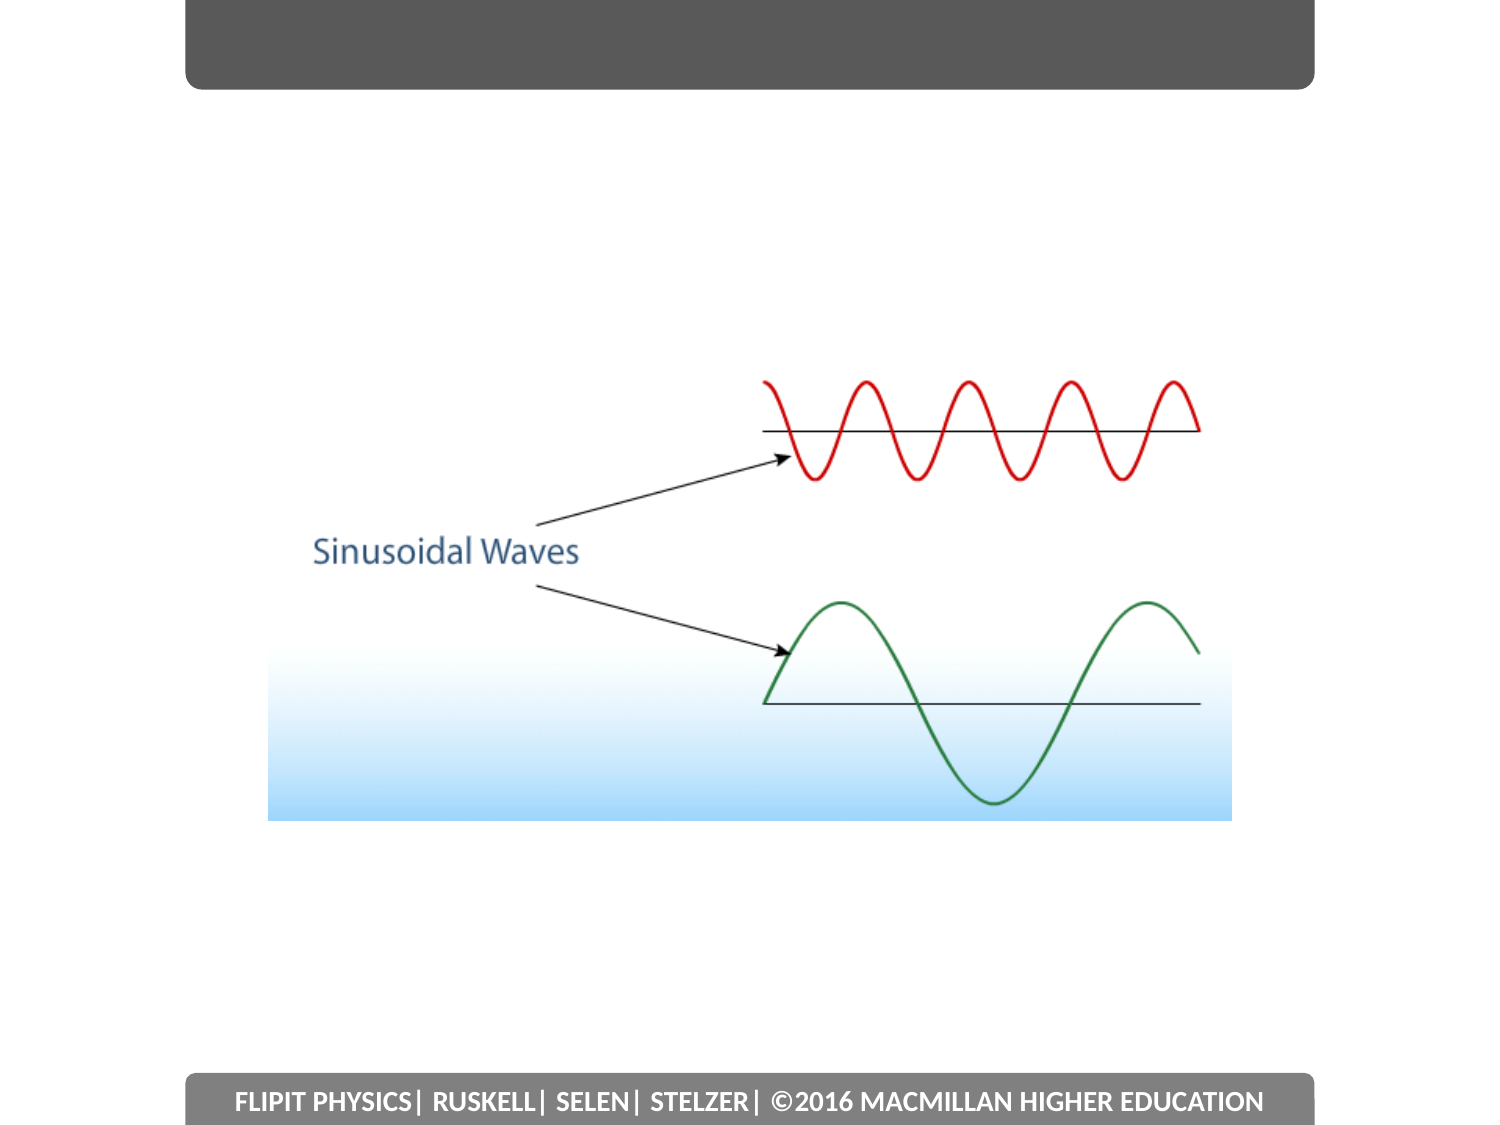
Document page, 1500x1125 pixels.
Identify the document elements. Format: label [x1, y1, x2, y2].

picture [268, 304, 1232, 821]
text_box [185, 0, 1315, 90]
text_box [187, 1074, 1313, 1125]
